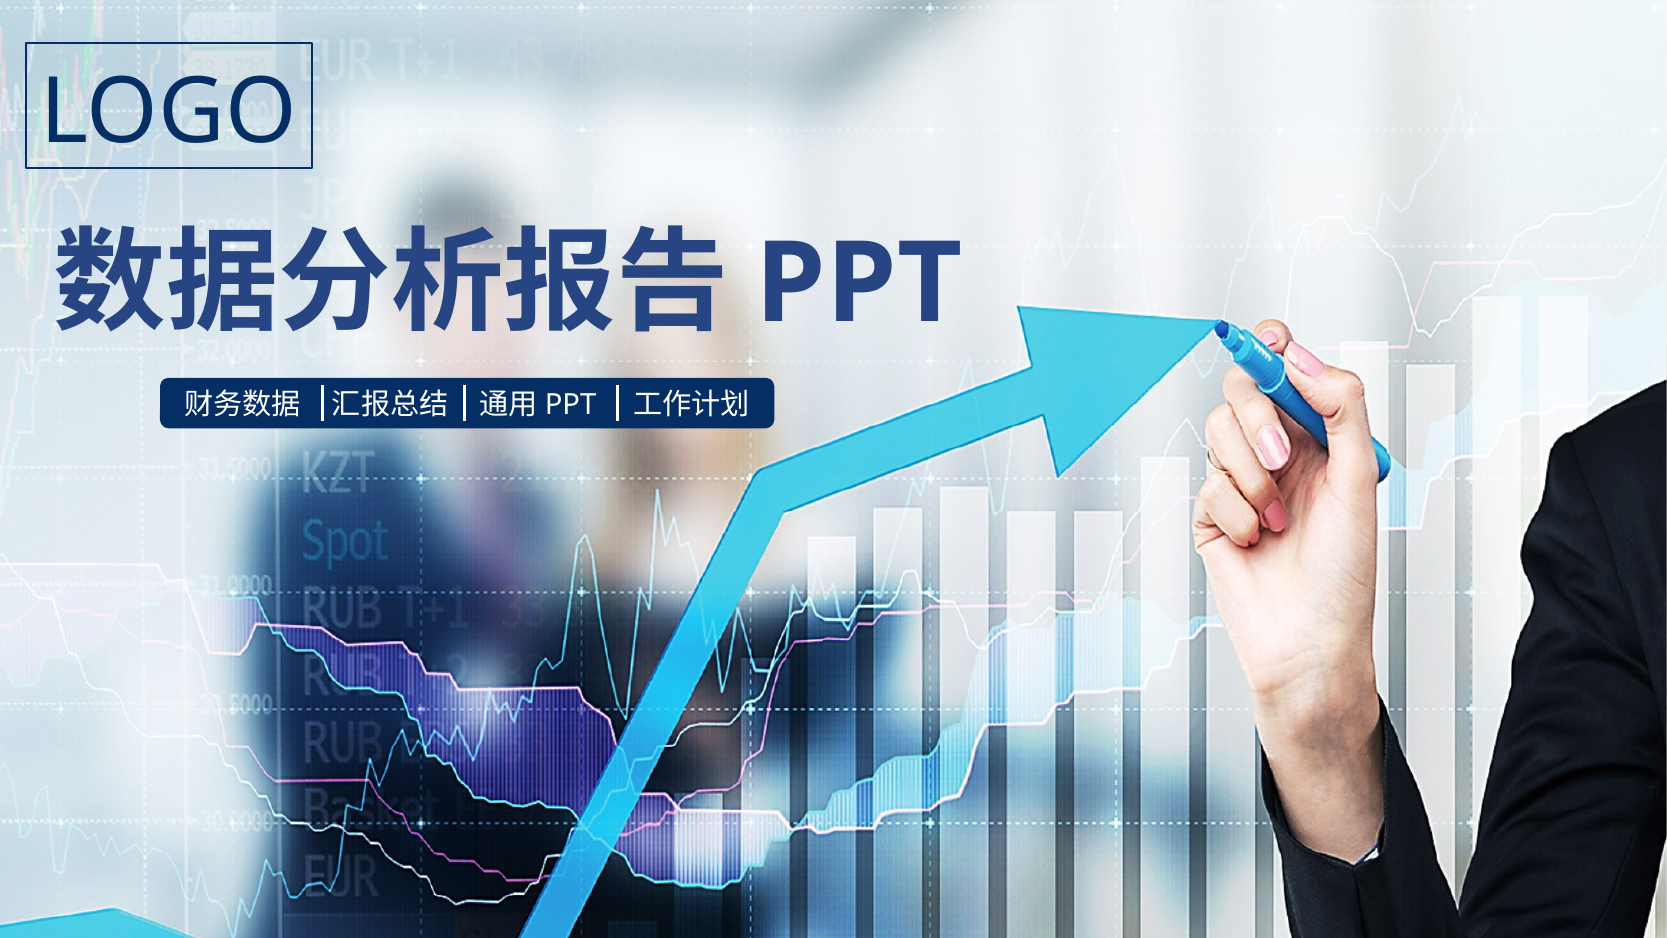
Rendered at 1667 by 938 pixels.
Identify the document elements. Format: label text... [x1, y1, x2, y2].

text_box LOGO [25, 43, 312, 169]
text_box [157, 375, 777, 430]
text_box 数据分析报告PPT [53, 208, 1646, 344]
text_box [168, 377, 766, 429]
text_box [0, 0, 1667, 938]
